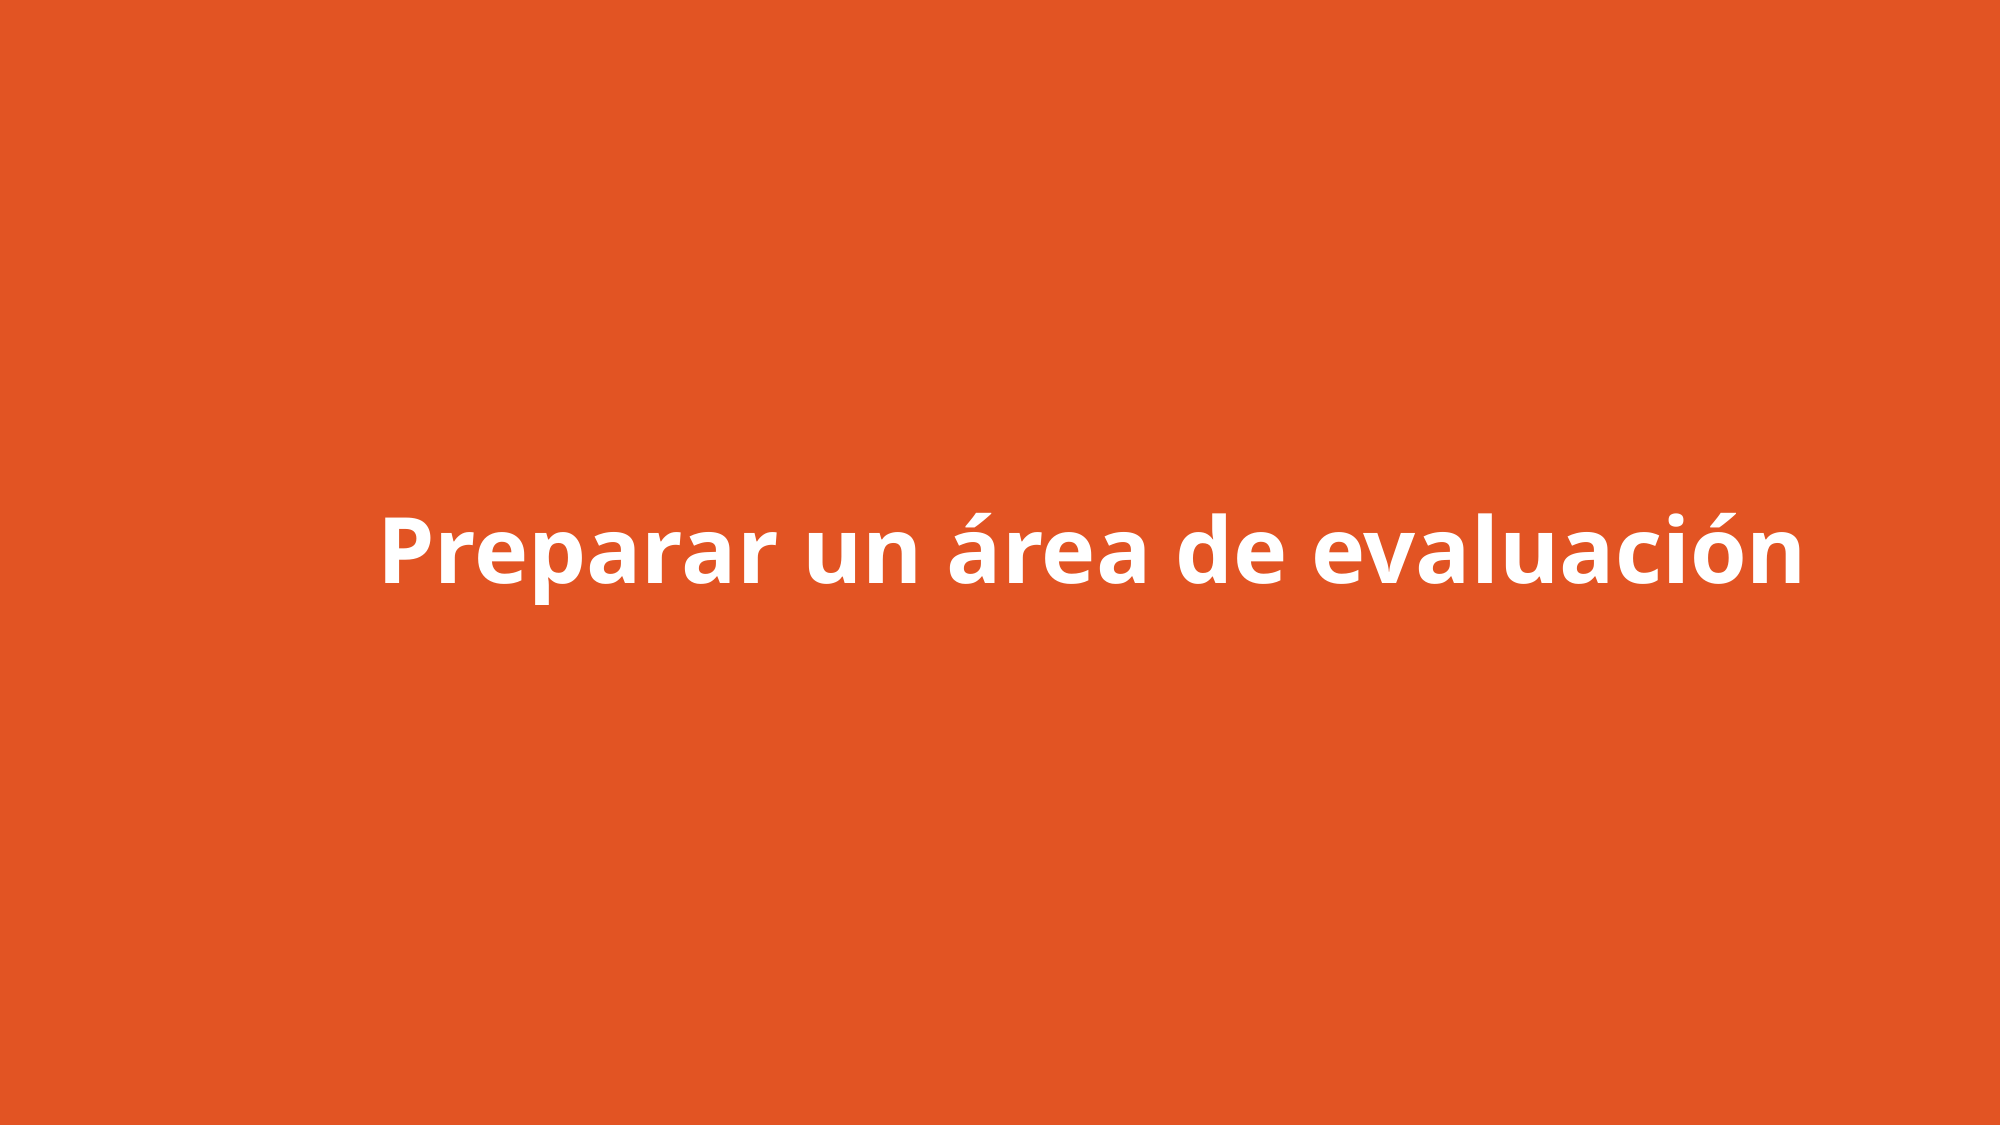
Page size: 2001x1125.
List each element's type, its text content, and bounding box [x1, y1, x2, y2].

title Preparar un área de evaluación [185, 463, 2000, 610]
